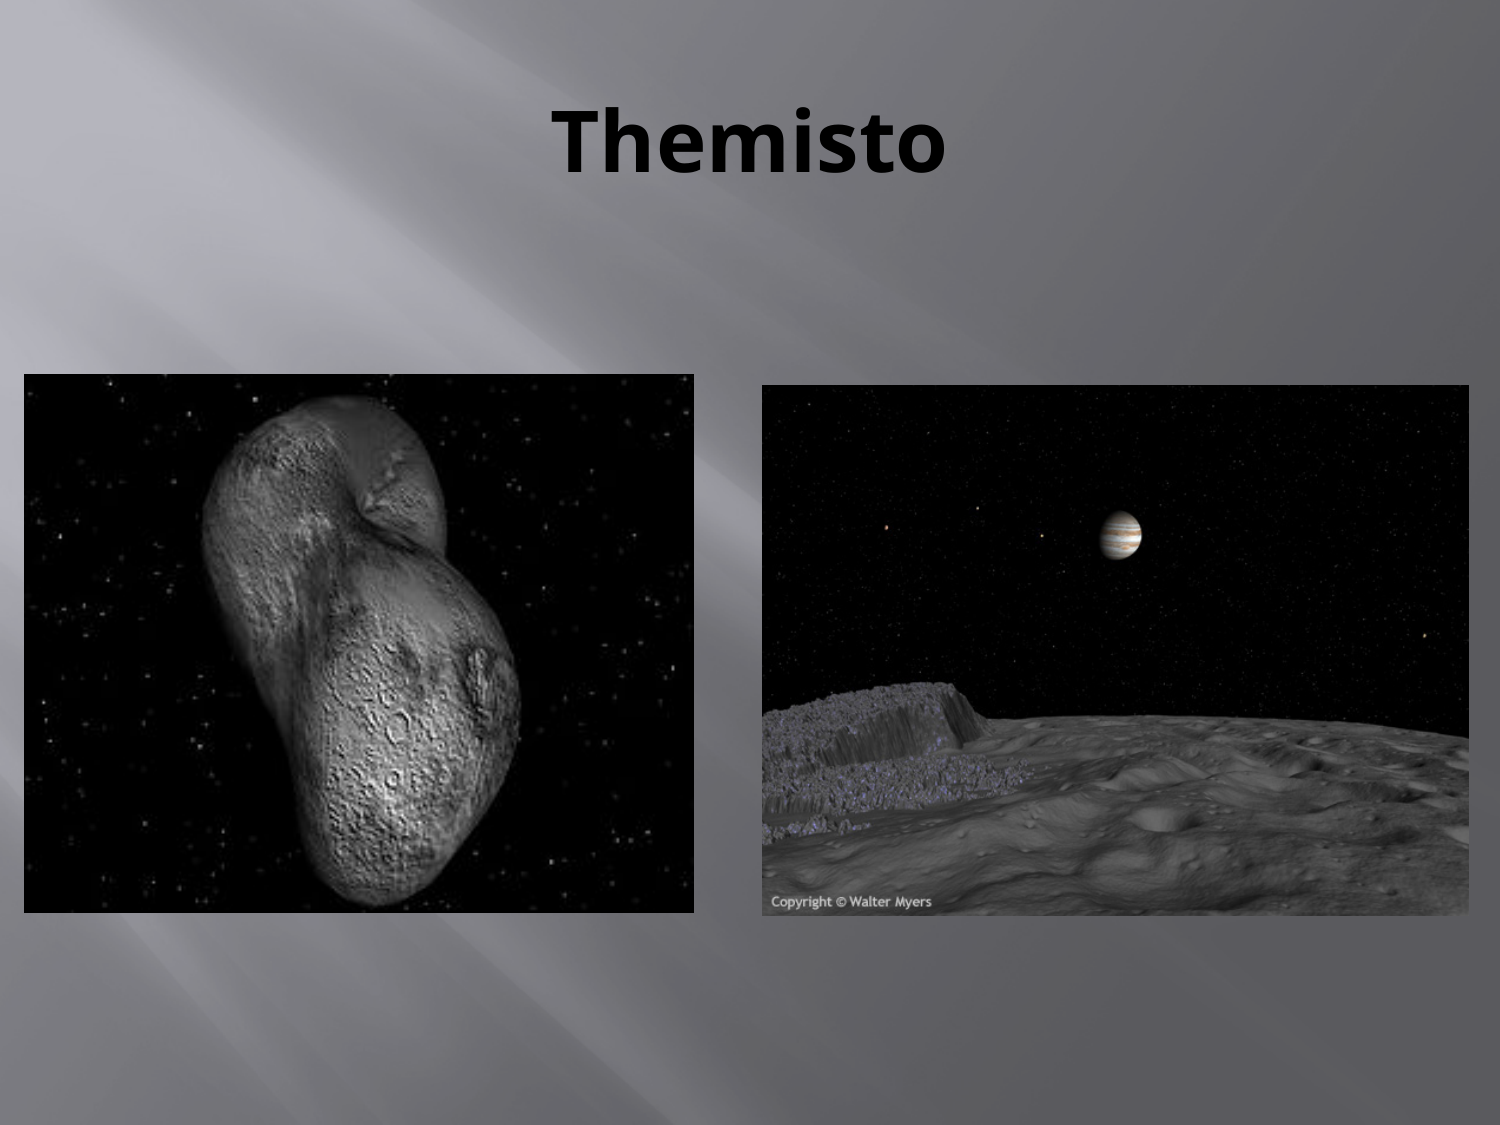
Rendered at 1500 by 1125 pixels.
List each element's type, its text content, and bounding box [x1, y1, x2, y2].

picture [24, 374, 695, 913]
picture [762, 385, 1469, 916]
title Themisto [75, 45, 1425, 233]
